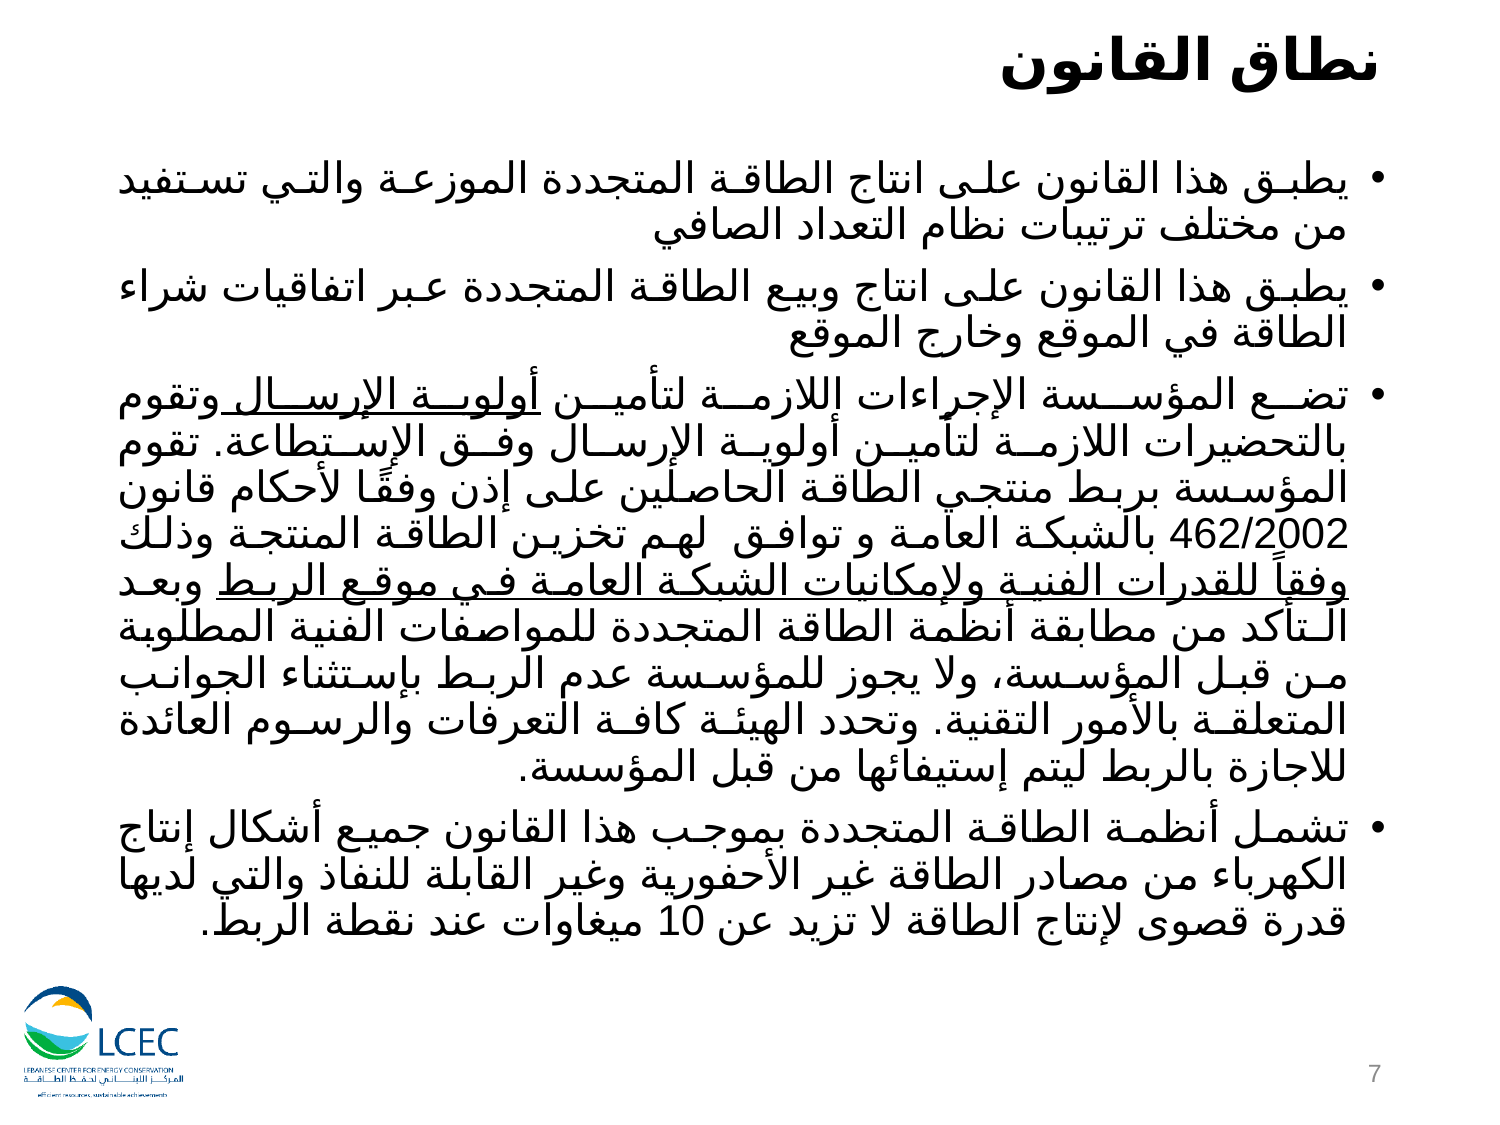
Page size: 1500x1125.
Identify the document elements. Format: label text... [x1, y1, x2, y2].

picture [22, 986, 184, 1099]
title نطاق القانون [103, 0, 1397, 123]
list يطبق هذا القانون على انتاج الطاقة المتجددة الموزعة والتي تستفيد من مختلف ترتيبات نظام التعداد الصافي يطبق هذا القانون على انتاج وبيع الطاقة المتجددة عبر اتفاقيات شراء الطاقة في الموقع وخارج الموقع تضع المؤسسة الإجراءات اللازمة لتأمين أولوية الإرسال وتقوم بالتحضيرات اللازمة لتأمين أولوية الإرسال وفق الإستطاعة. تقوم المؤسسة بربط منتجي الطاقة الحاصلين على إذن وفقًا لأحكام قانون 462/2002 بالشبكة العامة و توافق لهم تخزين الطاقة المنتجة وذلك وفقاً للقدرات الفنية ولإمكانيات الشبكة العامة في موقع الربط وبعد الـتأكد من مطابقة أنظمة الطاقة المتجددة للمواصفات الفنية المطلوبة من قبل المؤسسة، ولا يجوز للمؤسسة عدم الربط بإستثناء الجوانب المتعلقة بالأمور التقنية. وتحدد الهيئة كافة التعرفات والرسوم العائدة للاجازة بالربط ليتم إستيفائها من قبل المؤسسة. تشمل أنظمة الطاقة المتجددة بموجب هذا القانون جميع أشكال إنتاج الكهرباء من مصادر الطاقة غير الأحفورية وغير القابلة للنفاذ والتي لديها قدرة قصوى لإنتاج الطاقة لا تزيد عن 10 ميغاوات عند نقطة الربط. [103, 148, 1397, 983]
slide_number 7 [1059, 1042, 1397, 1103]
